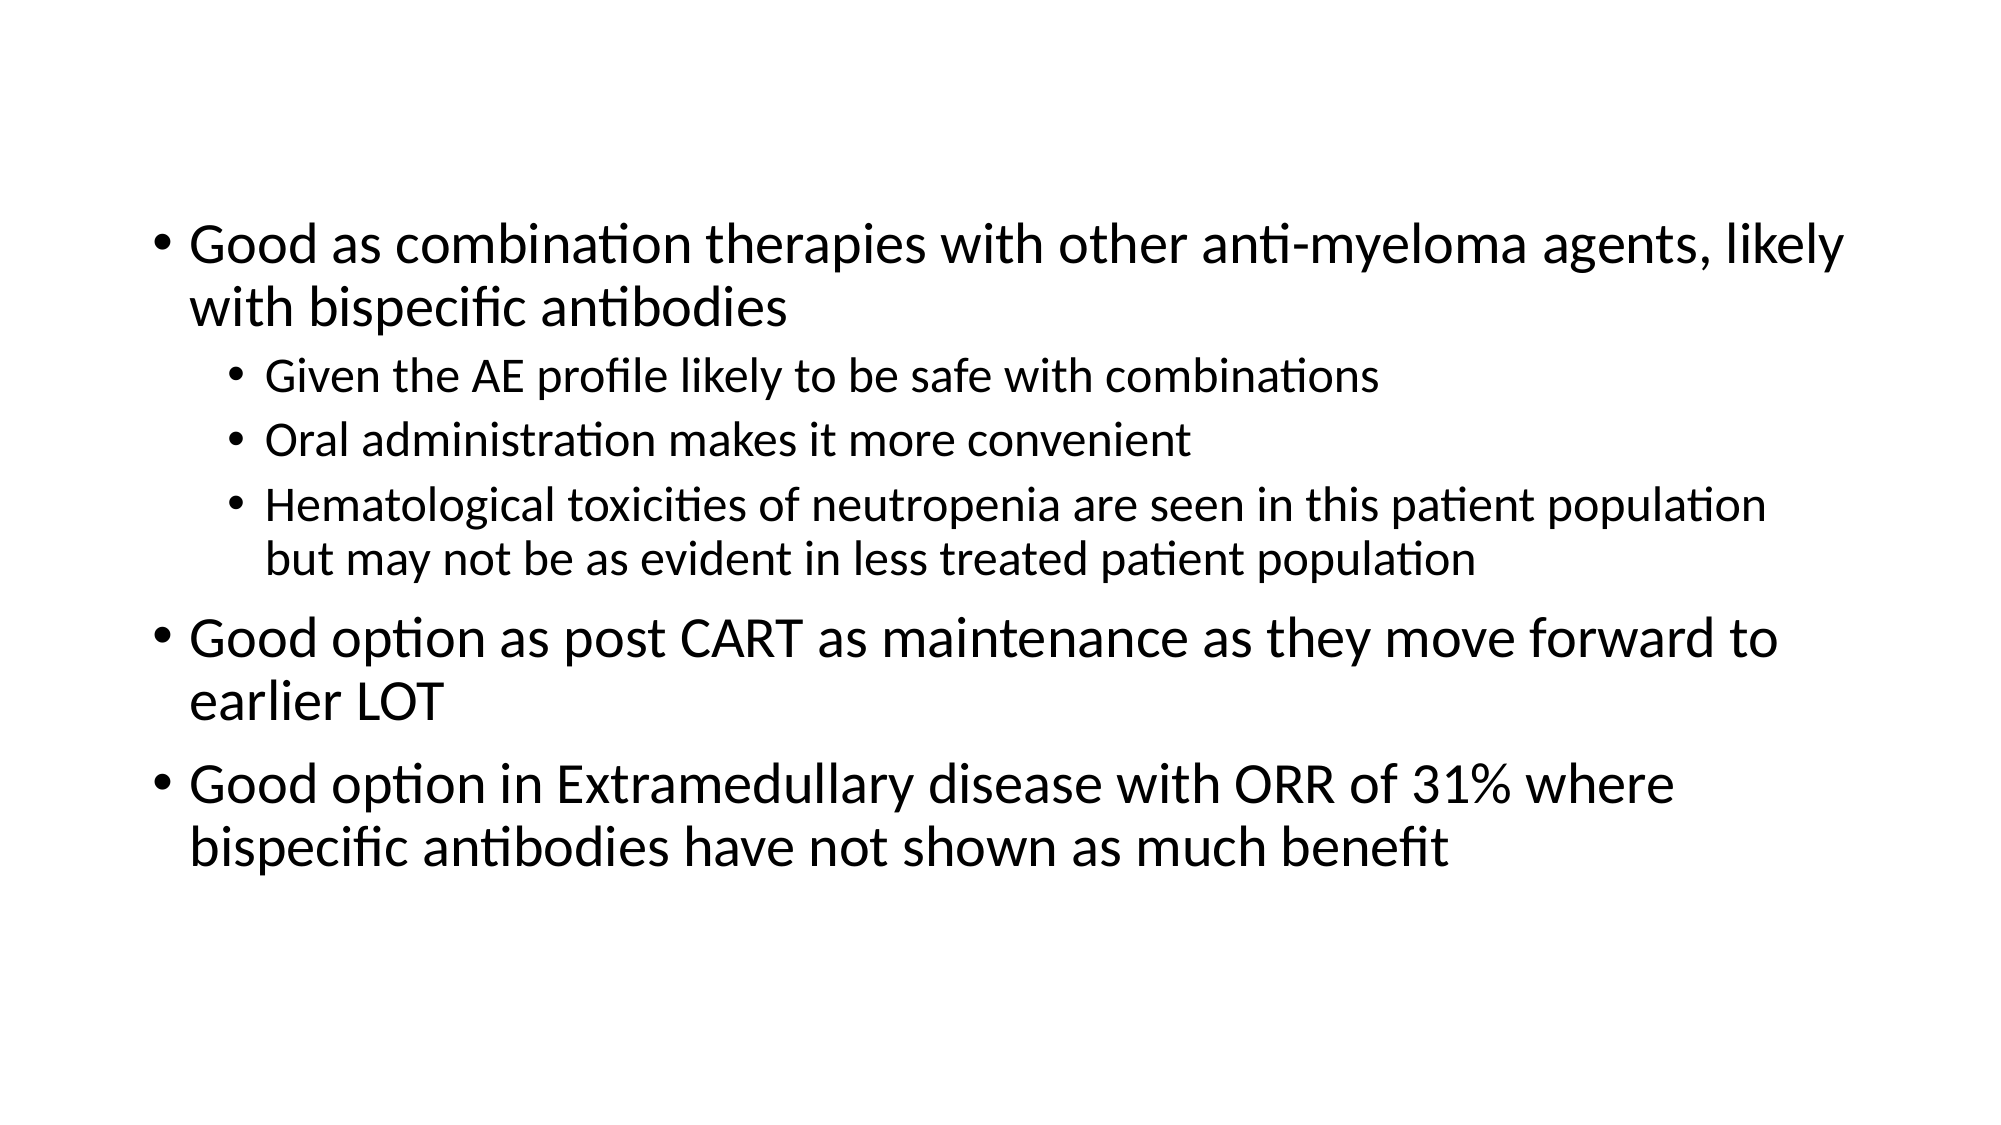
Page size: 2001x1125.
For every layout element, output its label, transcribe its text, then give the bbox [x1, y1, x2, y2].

list Good as combination therapies with other anti-myeloma agents, likely with bispecific antibodies Given the AE profile likely to be safe with combinations Oral administration makes it more convenient Hematological toxicities of neutropenia are seen in this patient population but may not be as evident in less treated patient population Good option as post CART as maintenance as they move forward to earlier LOT Good option in Extramedullary disease with ORR of 31% where bispecific antibodies have not shown as much benefit [137, 205, 1863, 920]
